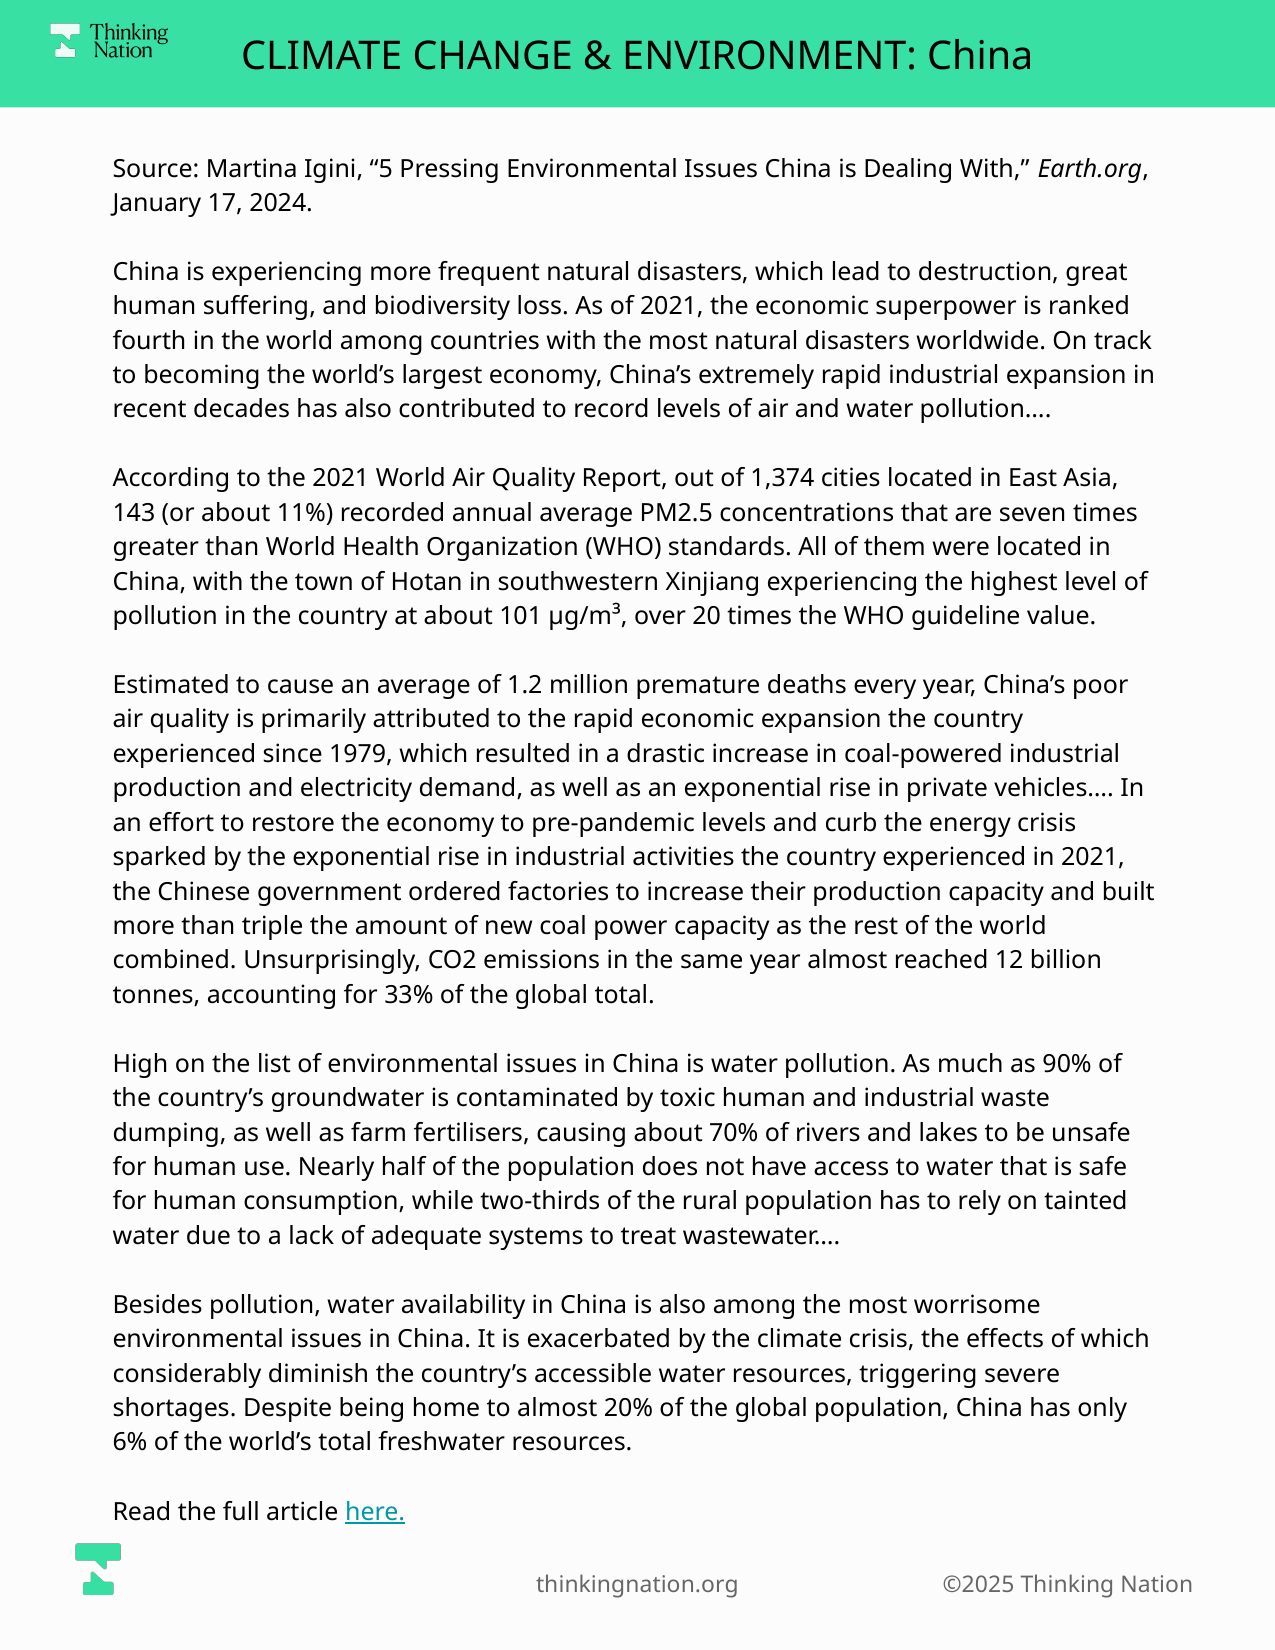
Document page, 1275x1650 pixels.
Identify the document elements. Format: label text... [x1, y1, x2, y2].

picture [62, 1533, 134, 1605]
text_box ©2025 Thinking Nation [907, 1553, 1210, 1605]
picture [36, 12, 172, 69]
text_box CLIMATE CHANGE & ENVIRONMENT: China [0, 0, 1275, 108]
text_box thinkingnation.org [486, 1553, 789, 1605]
text_box Source: Martina Igini, “5 Pressing Environmental Issues China is Dealing With,” Earth.org, January 17, 2024. China is experiencing more frequent natural disasters, which lead to destruction, great human suffering, and biodiversity loss. As of 2021, the economic superpower is ranked fourth in the world among countries with the most natural disasters worldwide. On track to becoming the world’s largest economy, China’s extremely rapid industrial expansion in recent decades has also contributed to record levels of air and water pollution…. According to the 2021 World Air Quality Report, out of 1,374 cities located in East Asia, 143 (or about 11%) recorded annual average PM2.5 concentrations that are seven times greater than World Health Organization (WHO) standards. All of them were located in China, with the town of Hotan in southwestern Xinjiang experiencing the highest level of pollution in the country at about 101 µg/m³, over 20 times the WHO guideline value. Estimated to cause an average of 1.2 million premature deaths every year, China’s poor air quality is primarily attributed to the rapid economic expansion the country experienced since 1979, which resulted in a drastic increase in coal-powered industrial production and electricity demand, as well as an exponential rise in private vehicles…. In an effort to restore the economy to pre-pandemic levels and curb the energy crisis sparked by the exponential rise in industrial activities the country experienced in 2021, the Chinese government ordered factories to increase their production capacity and built more than triple the amount of new coal power capacity as the rest of the world combined. Unsurprisingly, CO2 emissions in the same year almost reached 12 billion tonnes, accounting for 33% of the global total. High on the list of environmental issues in China is water pollution. As much as 90% of the country’s groundwater is contaminated by toxic human and industrial waste dumping, as well as farm fertilisers, causing about 70% of rivers and lakes to be unsafe for human use. Nearly half of the population does not have access to water that is safe for human consumption, while two-thirds of the rural population has to rely on tainted water due to a lack of adequate systems to treat wastewater…. Besides pollution, water availability in China is also among the most worrisome environmental issues in China. It is exacerbated by the climate crisis, the effects of which considerably diminish the country’s accessible water resources, triggering severe shortages. Despite being home to almost 20% of the global population, China has only 6% of the world’s total freshwater resources. Read the full article here. [97, 132, 1178, 1545]
